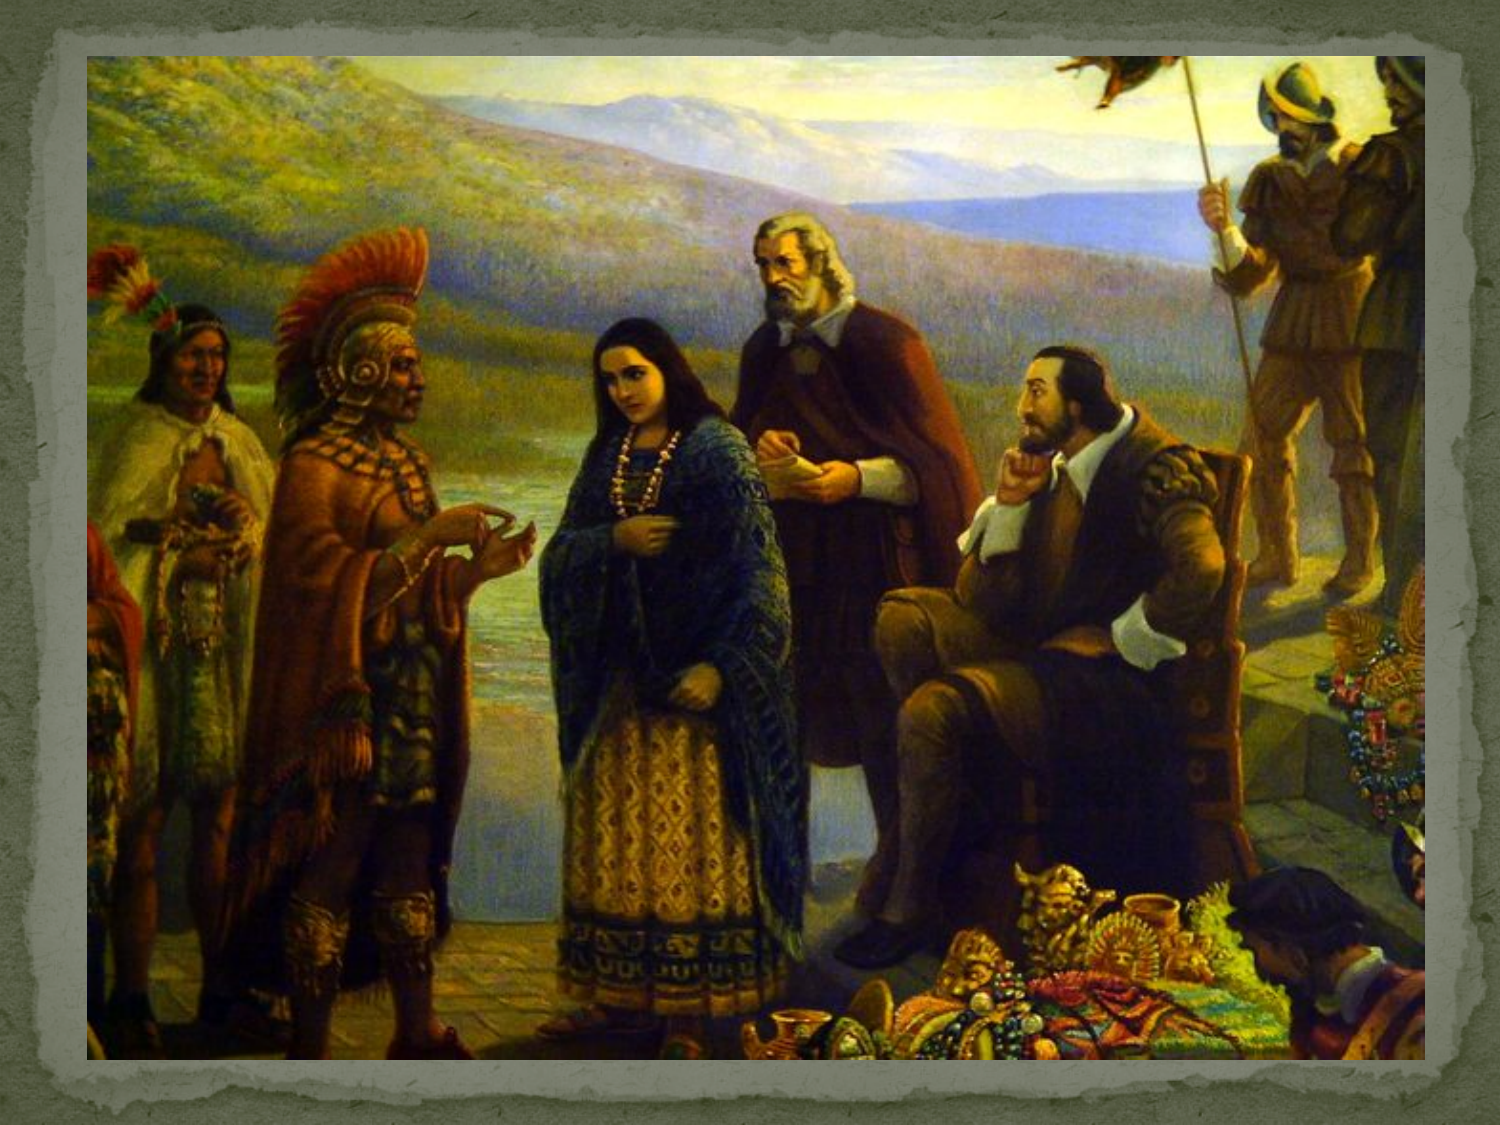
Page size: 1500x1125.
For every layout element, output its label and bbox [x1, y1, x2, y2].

picture [87, 56, 1425, 1060]
